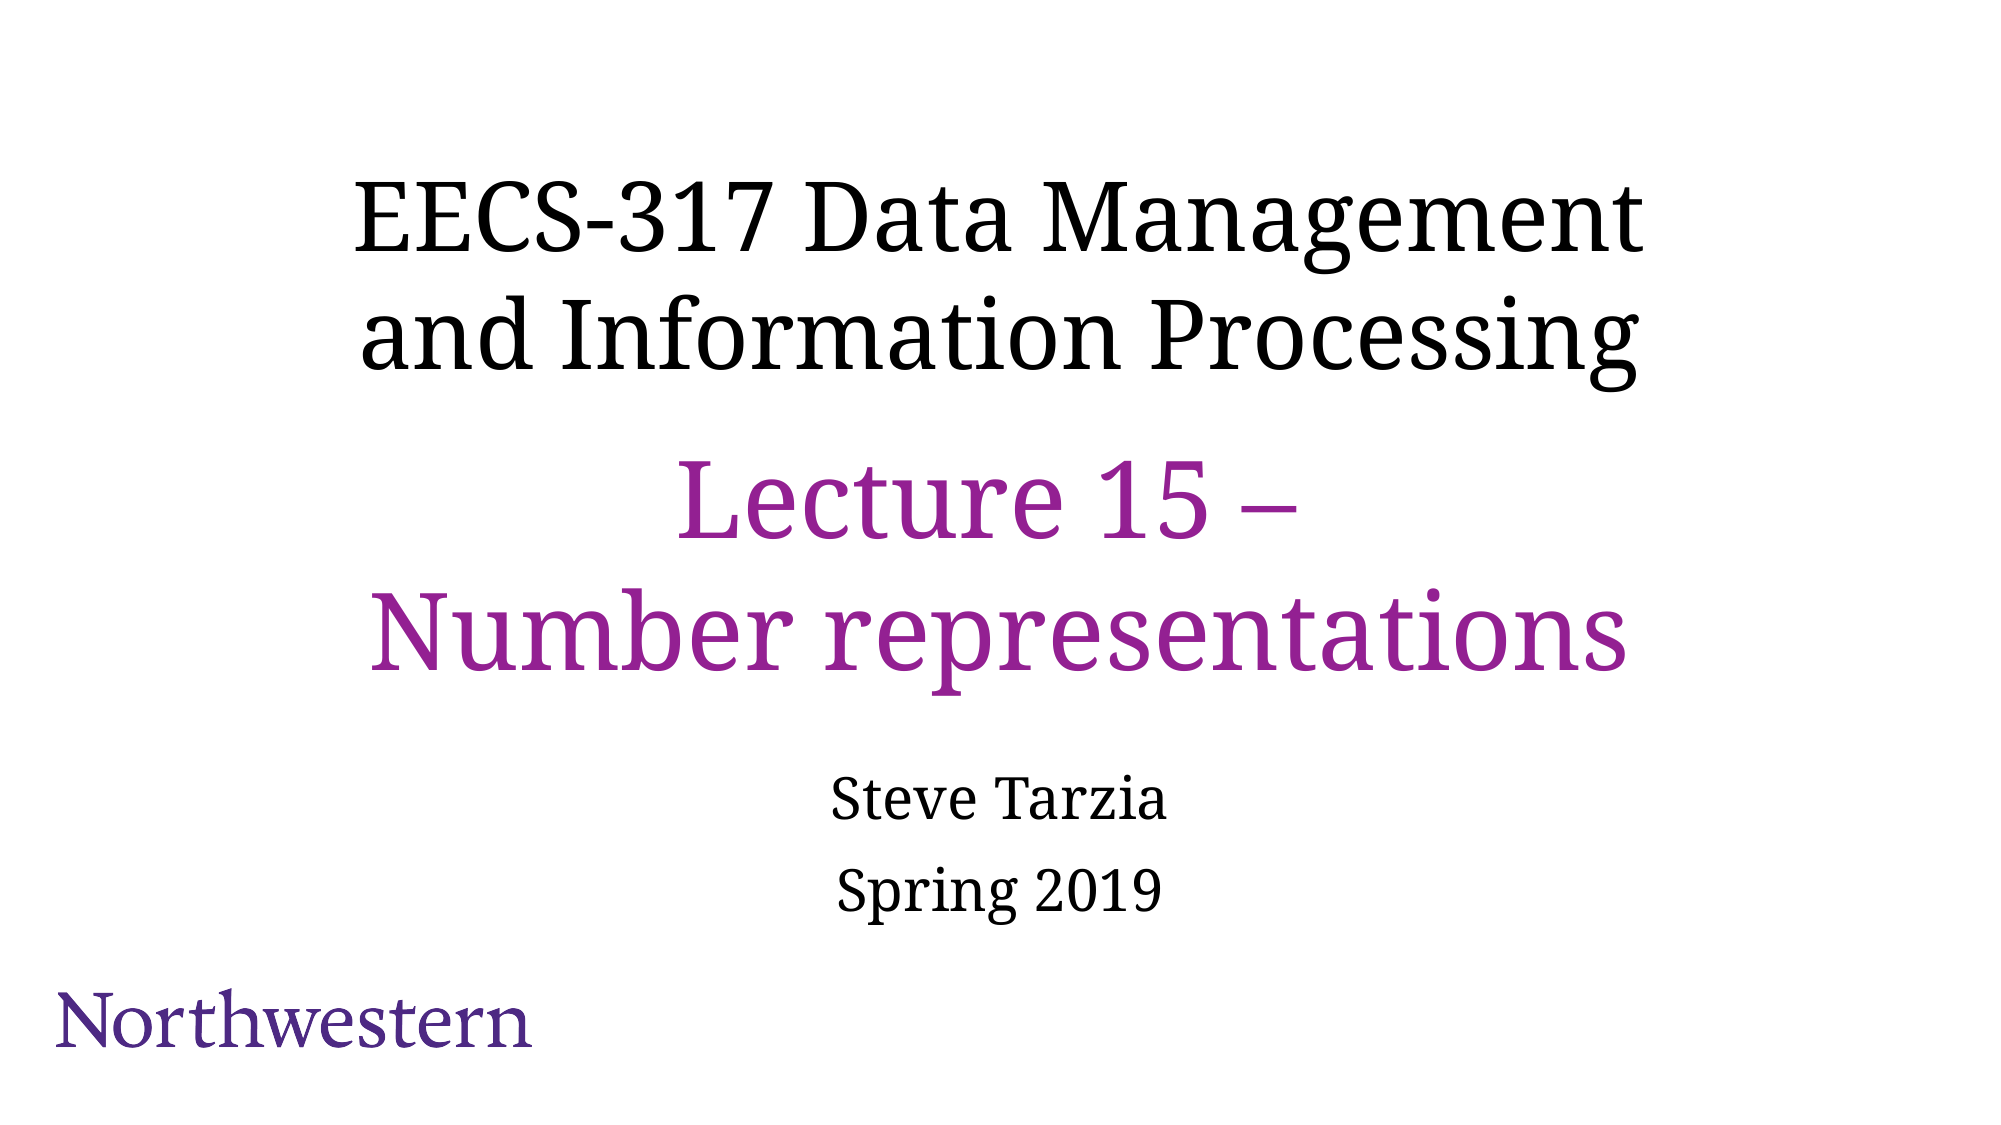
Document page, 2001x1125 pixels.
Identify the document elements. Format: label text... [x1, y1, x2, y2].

subtitle Steve Tarzia Spring 2019 [249, 755, 1750, 942]
title EECS-317 Data Management and Information Processing Lecture 15 – Number representations [249, 144, 1750, 709]
picture [56, 988, 532, 1049]
